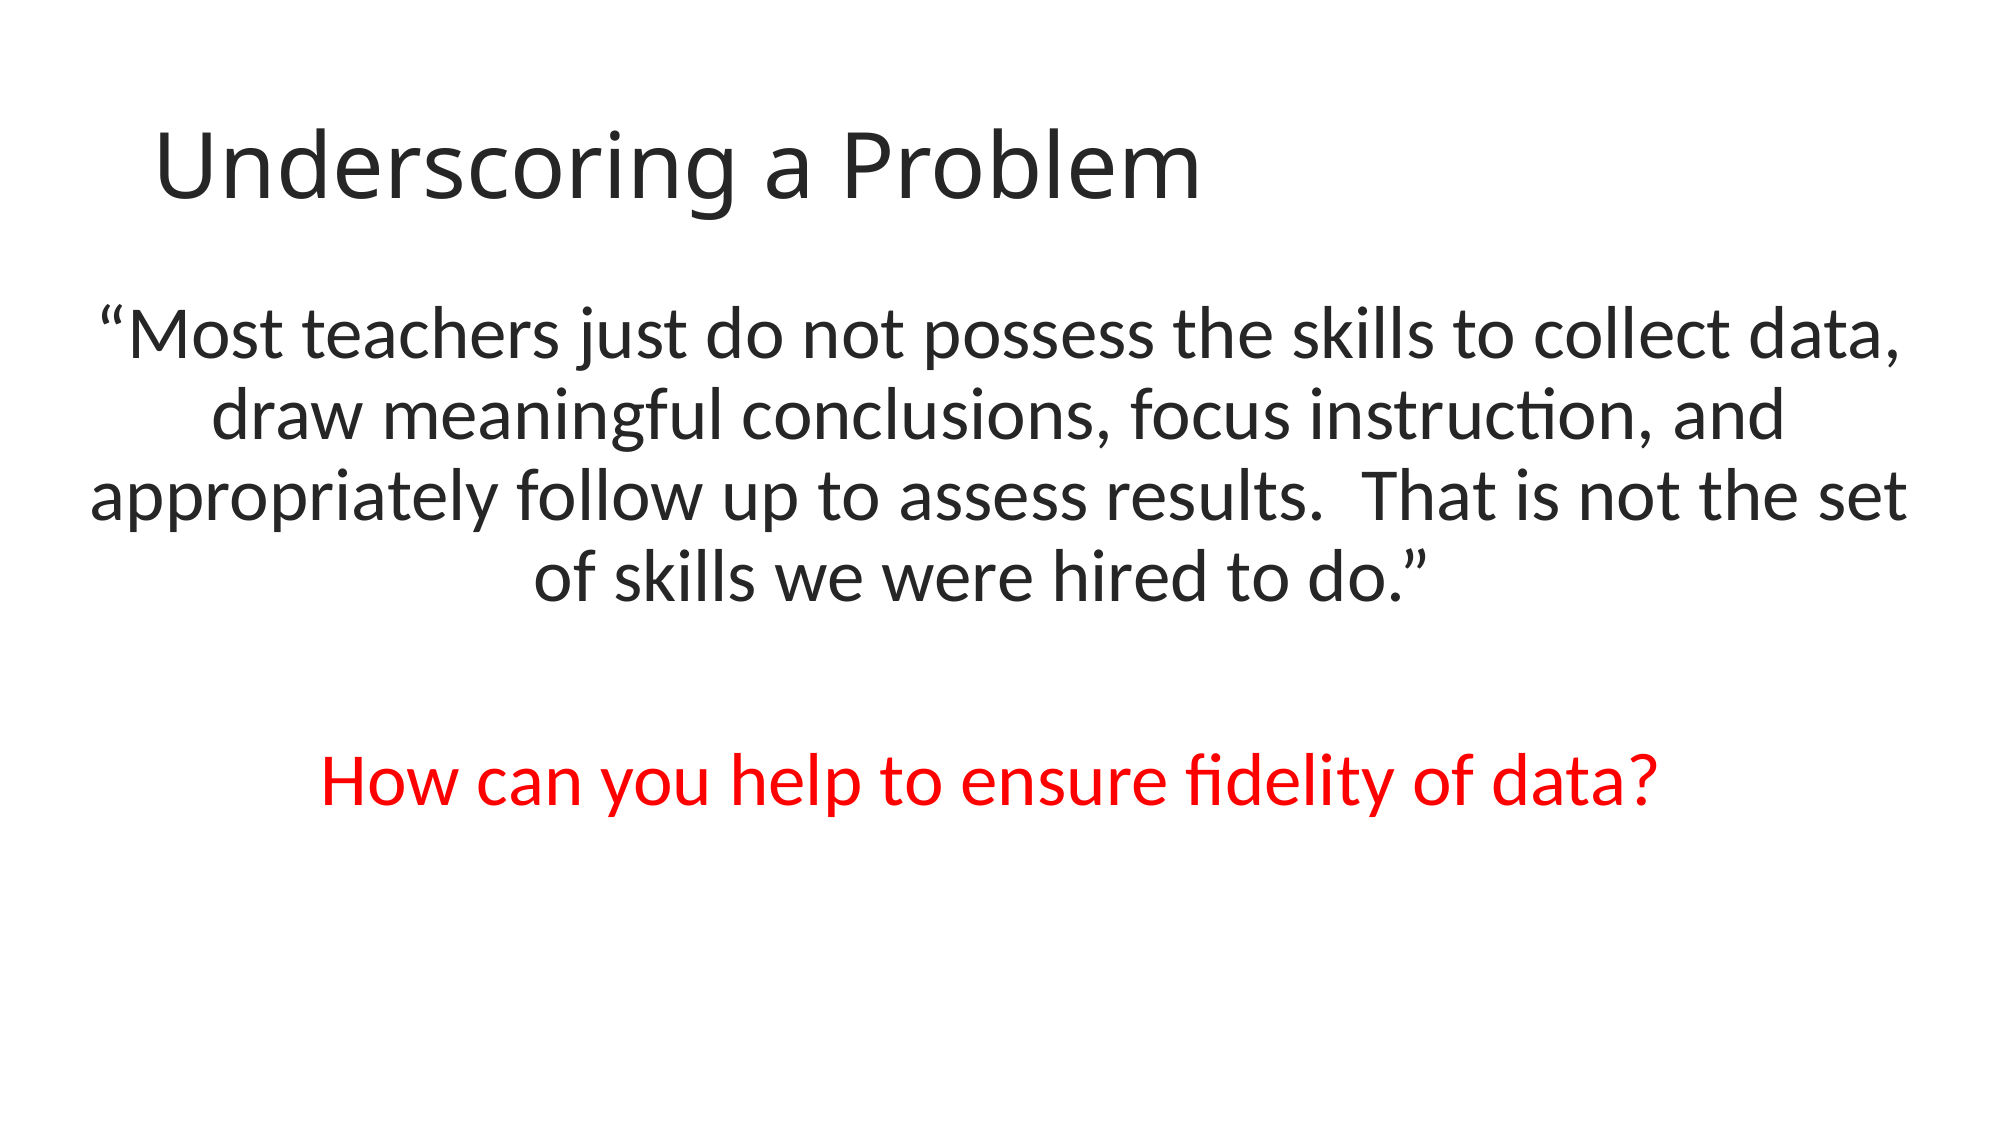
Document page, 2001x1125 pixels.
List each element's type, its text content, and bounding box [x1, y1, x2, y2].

title Underscoring a Problem [137, 59, 1863, 195]
list “Most teachers just do not possess the skills to collect data, draw meaningful conclusions, focus instruction, and appropriately follow up to assess results. That is not the set of skills we were hired to do.” How can you help to ensure fidelity of data? [50, 195, 1950, 876]
